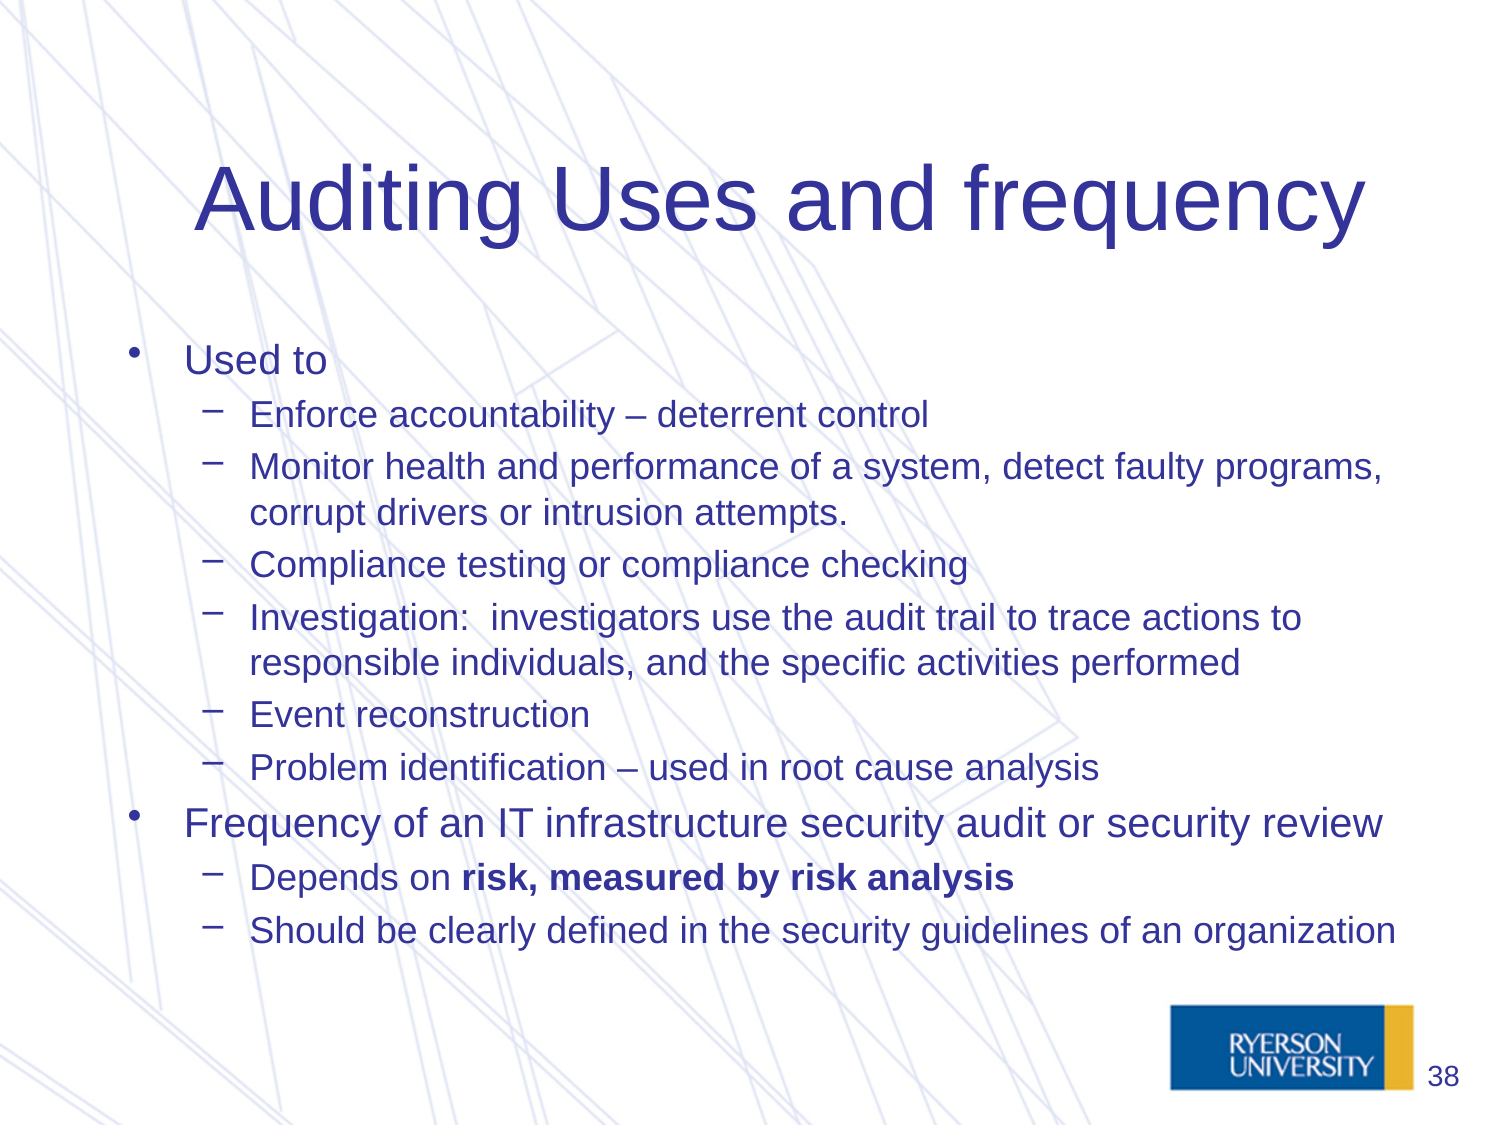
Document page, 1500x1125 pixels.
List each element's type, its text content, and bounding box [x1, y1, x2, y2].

picture [0, 0, 1500, 1125]
slide_number 38 [1399, 1049, 1476, 1113]
title Auditing Uses and frequency [112, 99, 1451, 288]
list Used to Enforce accountability – deterrent control Monitor health and performance of a system, detect faulty programs, corrupt drivers or intrusion attempts. Compliance testing or compliance checking Investigation: investigators use the audit trail to trace actions to responsible individuals, and the specific activities performed Event reconstruction Problem identification – used in root cause analysis Frequency of an IT infrastructure security audit or security review Depends on risk, measured by risk analysis Should be clearly defined in the security guidelines of an organization [112, 324, 1451, 1001]
